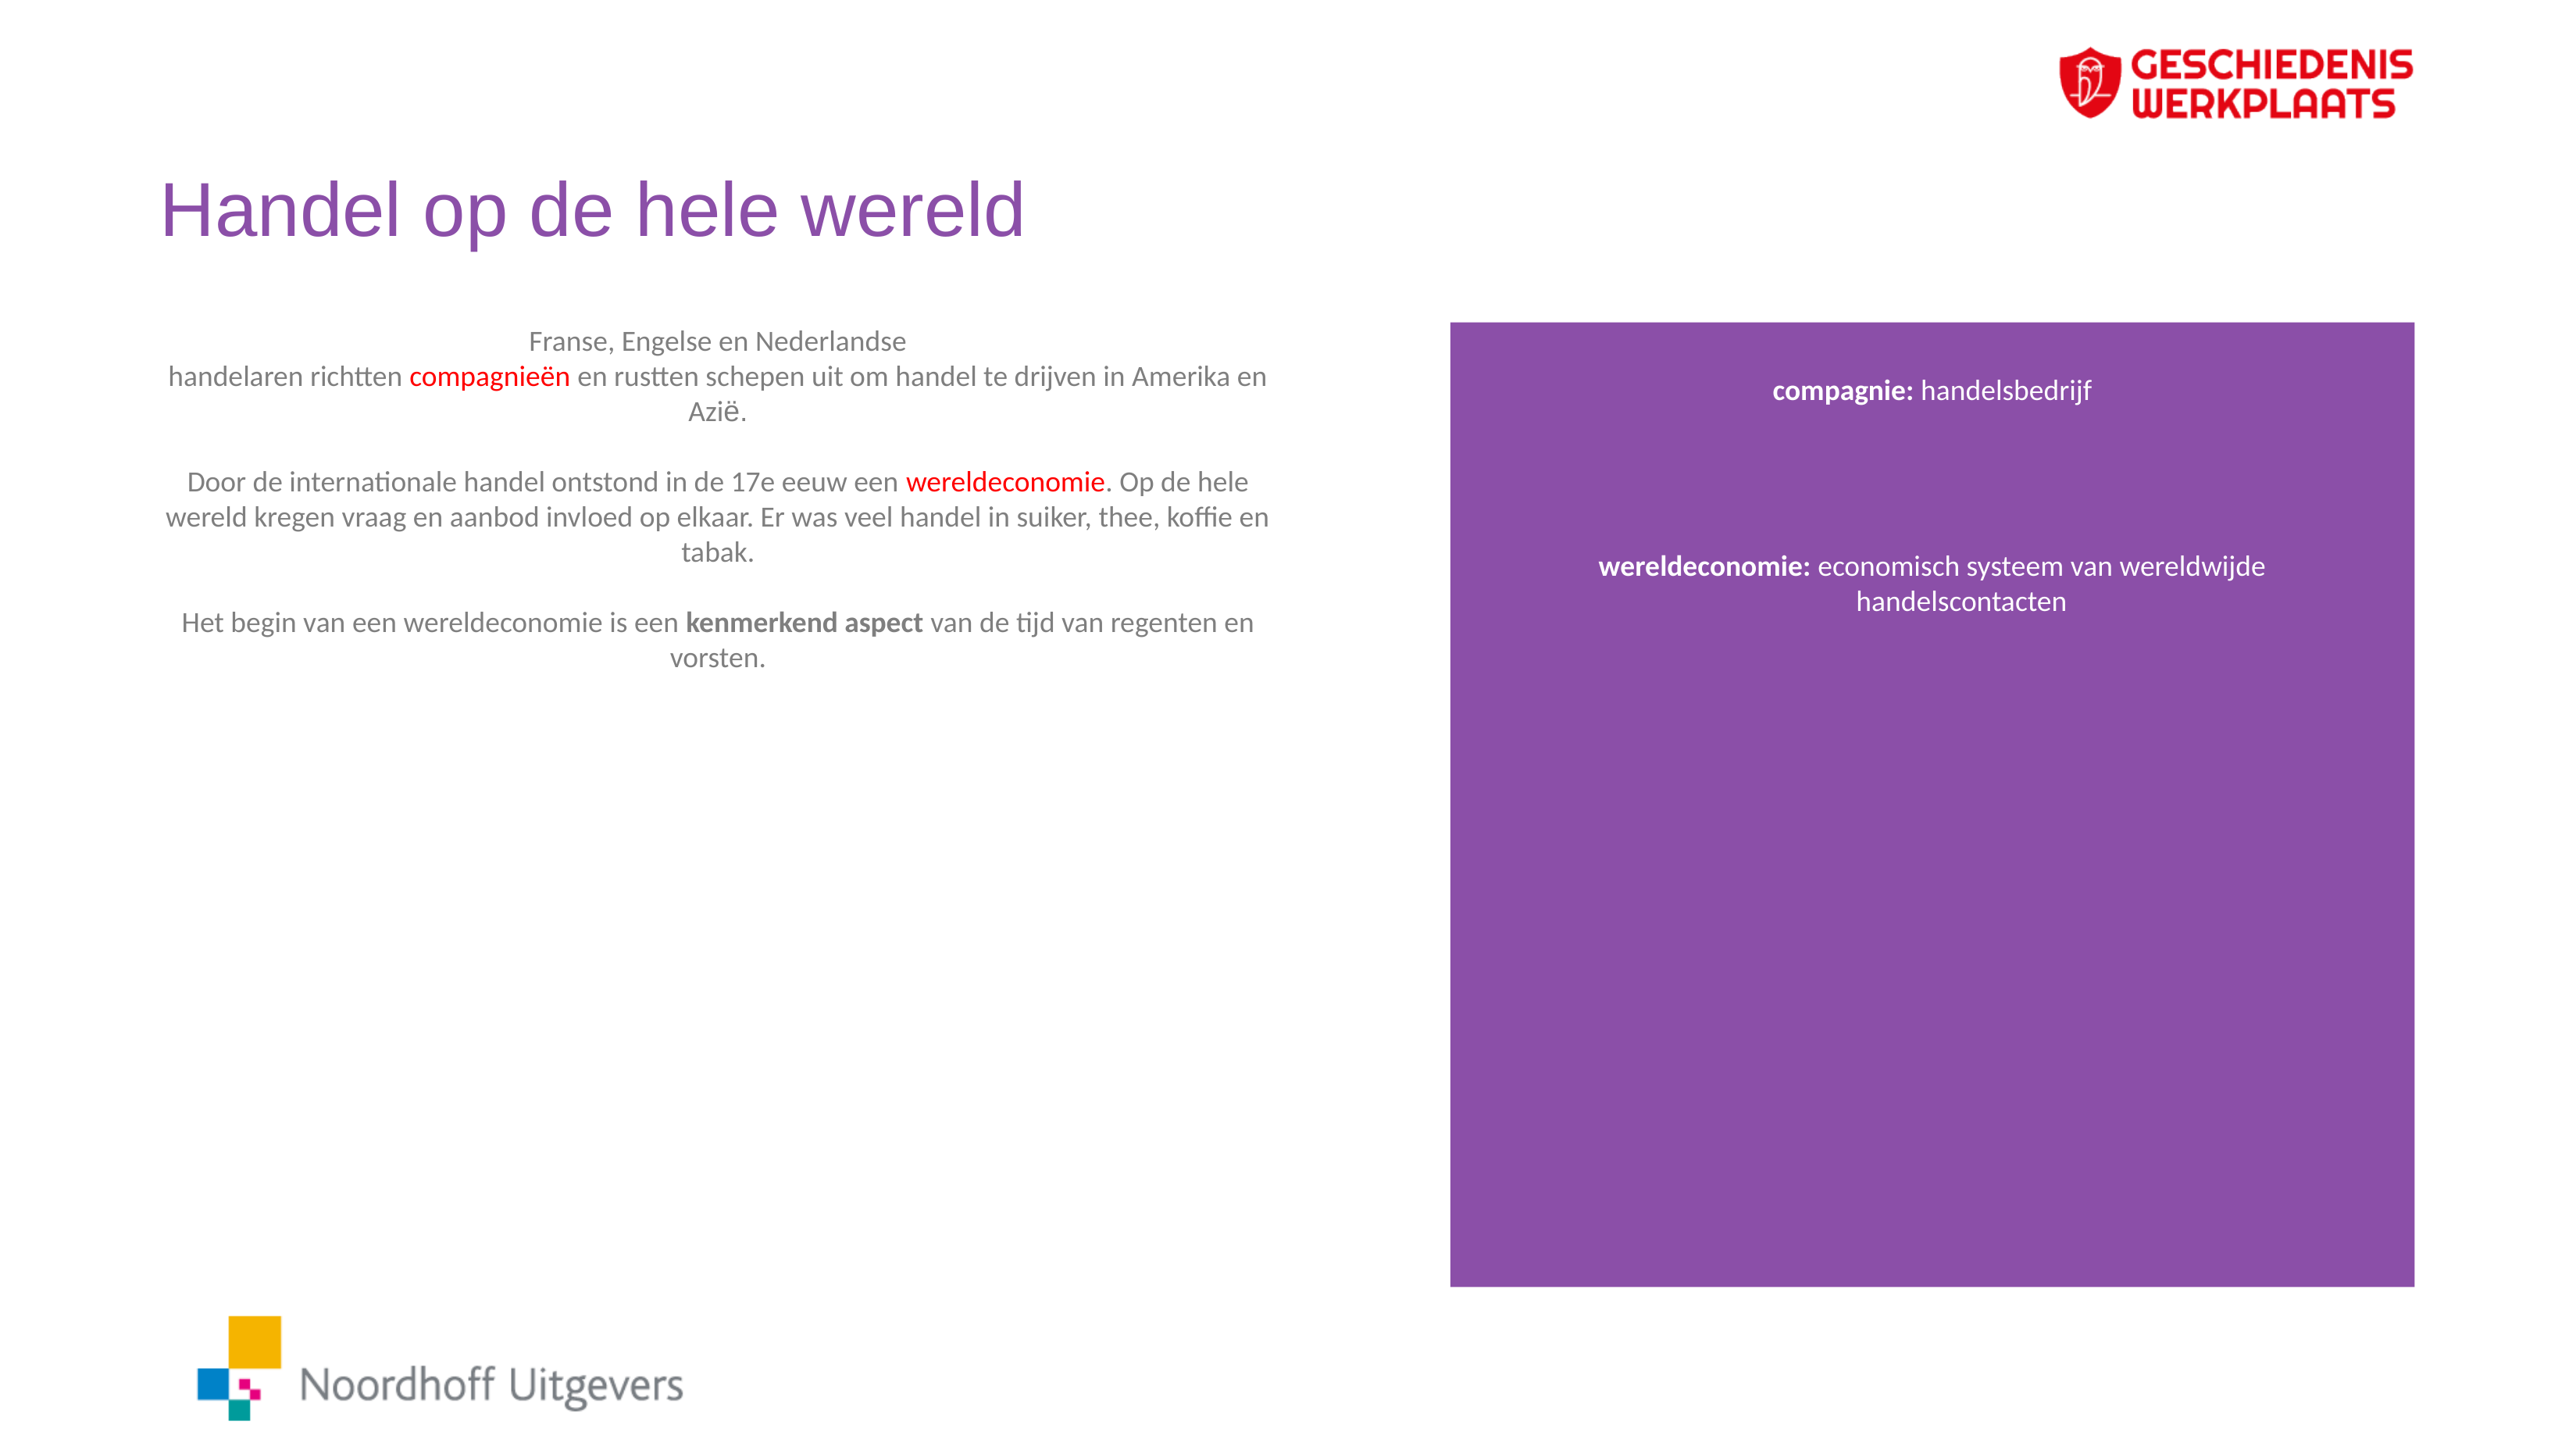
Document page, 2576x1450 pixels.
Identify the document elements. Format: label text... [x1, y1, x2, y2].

title Handel op de hele wereld [159, 159, 2416, 266]
list compagnie: handelsbedrijf wereldeconomie: economisch systeem van wereldwijde handelscontacten [1450, 322, 2415, 1288]
list Franse, Engelse en Nederlandse handelaren richtten compagnieën en rustten schepen uit om handel te drijven in Amerika en Azië. Door de internationale handel ontstond in de 17e eeuw een wereldeconomie. Op de hele wereld kregen vraag en aanbod invloed op elkaar. Er was veel handel in suiker, thee, koffie en tabak. Het begin van een wereldeconomie is een kenmerkend aspect van de tijd van regenten en vorsten. [159, 322, 1291, 1288]
picture [1610, 0, 2576, 161]
picture [159, 1288, 802, 1449]
